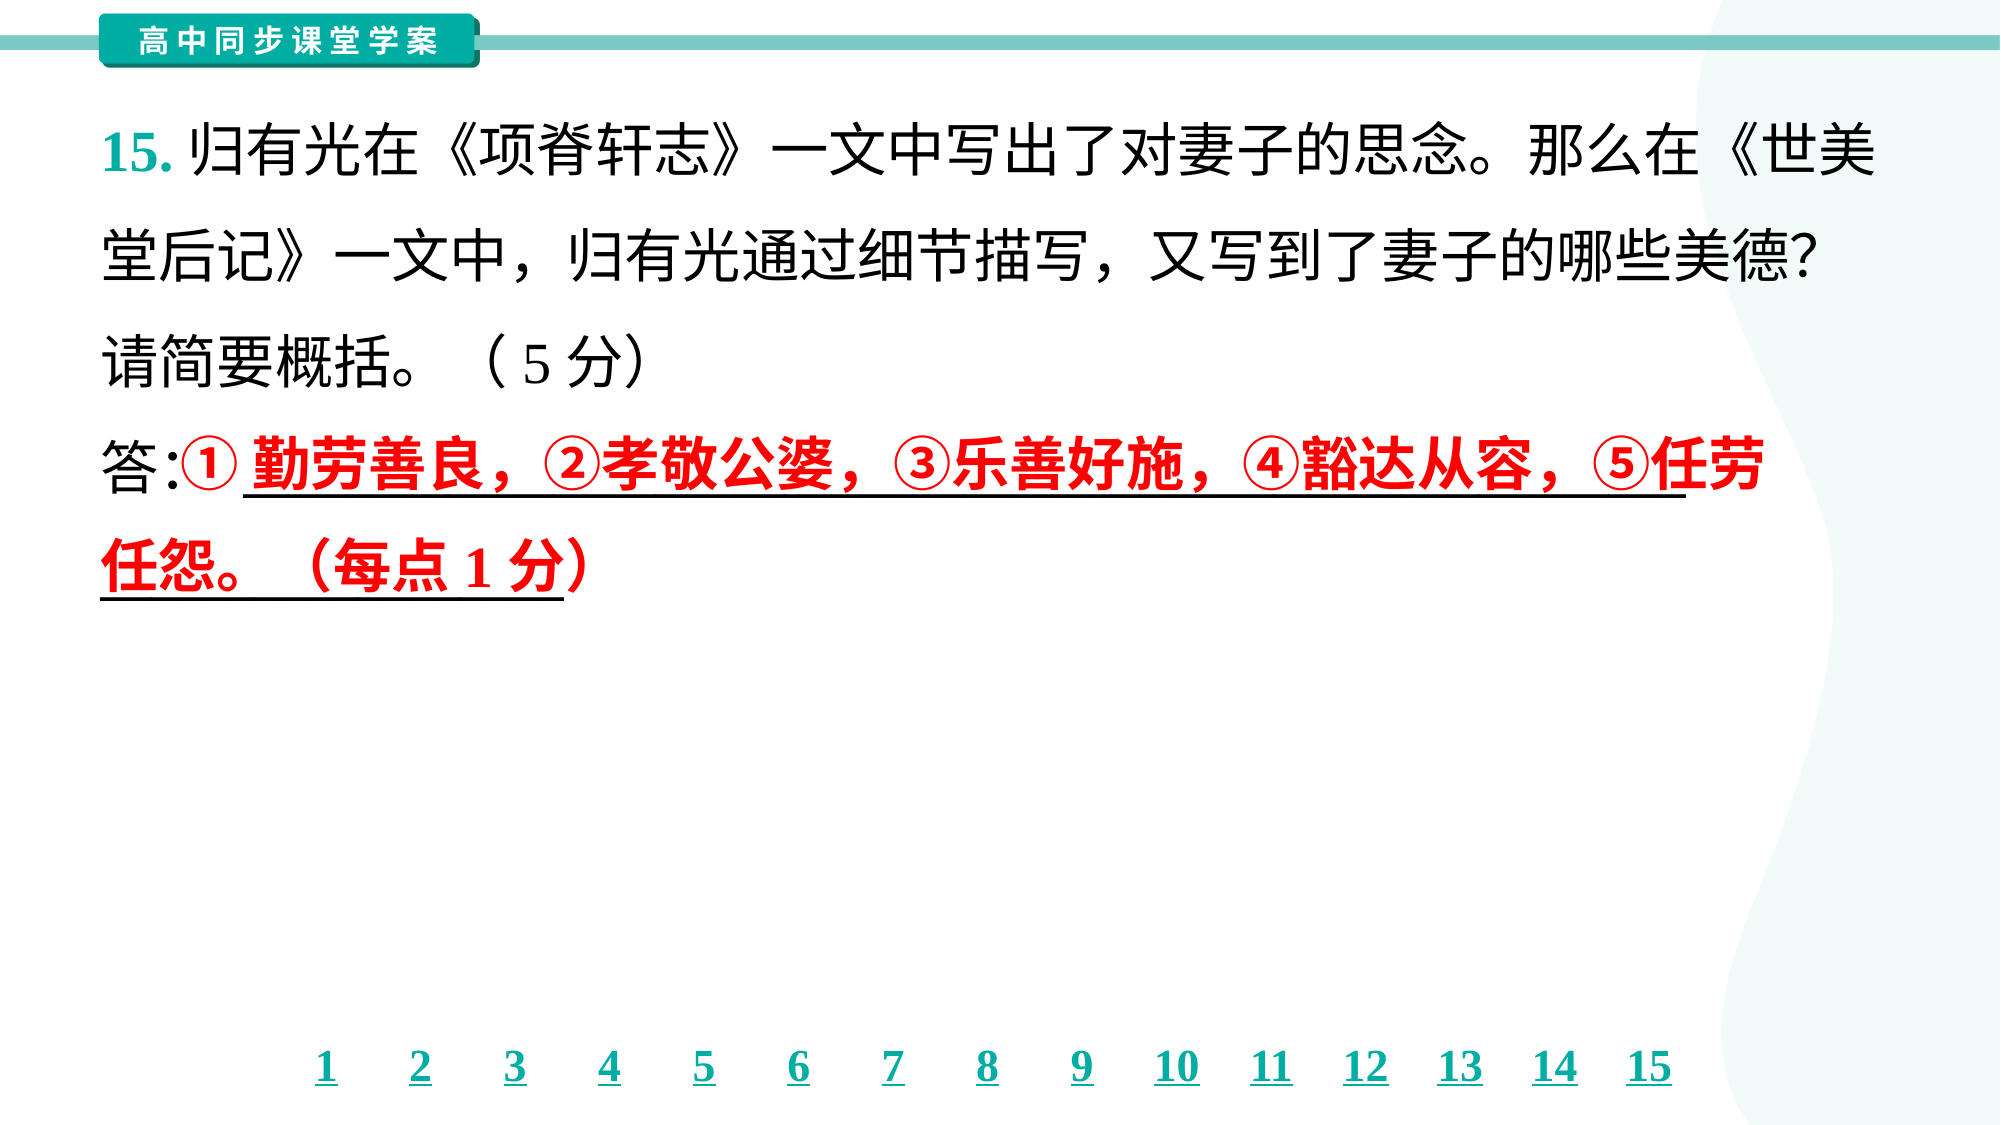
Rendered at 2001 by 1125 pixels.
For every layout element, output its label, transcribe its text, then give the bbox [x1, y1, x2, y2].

picture [0, 0, 2000, 1125]
text_box 15.归有光在《项脊轩志》一文中写出了对妻子的思念。那么在《世美 堂后记》一文中，归有光通过细节描写，又写到了妻子的哪些美德？ 请简要概括。（5分） 答： ________________________________________________________ __________________ [100, 588, 1899, 593]
text_box ①勤劳善良，②孝敬公婆，③乐善好施，④豁达从容，⑤任劳 任怨。（每点1分） [100, 390, 1899, 588]
text_box 15.归有光在《项脊轩志》一文中写出了对妻子的思念。那么在《世美 堂后记》一文中，归有光通过细节描写，又写到了妻子的哪些美德？ 请简要概括。（5分） 答： ________________________________________________________ __________________ [100, 76, 1899, 390]
